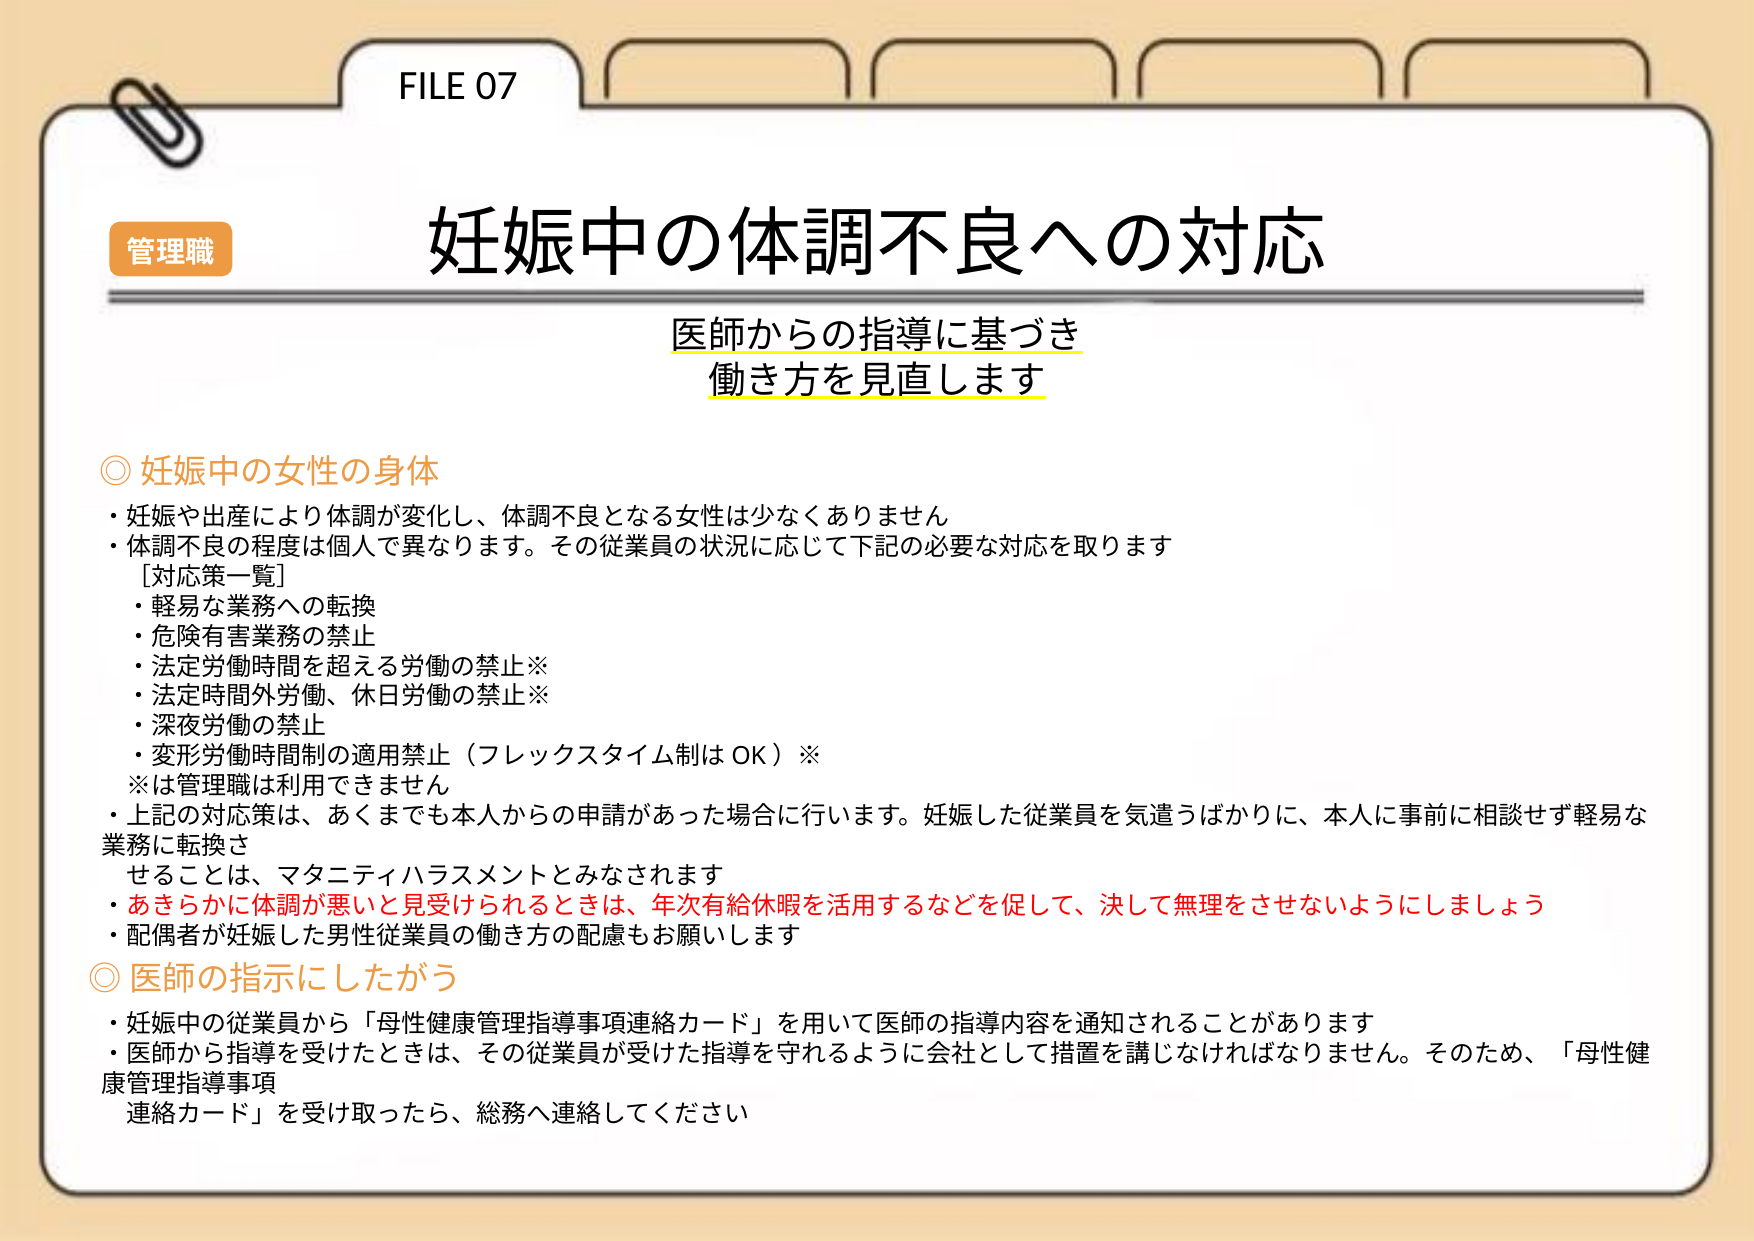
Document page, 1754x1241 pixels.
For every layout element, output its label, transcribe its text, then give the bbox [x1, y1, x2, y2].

text_box 管理職 [112, 225, 230, 276]
text_box FILE 07 [383, 50, 533, 115]
text_box 医師からの指導に基づき 働き方を見直します [655, 303, 1098, 409]
text_box ・妊娠中の従業員から「母性健康管理指導事項連絡カード」を用いて医師の指導内容を通知されることがあります ・医師から指導を受けたときは、その従業員が受けた指導を守れるように会社として措置を講じなければなりません。そのため、「母性健康管理指導事項 連絡カード」を受け取ったら、総務へ連絡してください [86, 999, 1667, 1135]
picture [0, 0, 1754, 1241]
text_box ◎妊娠中の女性の身体 [84, 443, 455, 498]
text_box ◎医師の指示にしたがう [73, 949, 477, 1005]
text_box ・妊娠や出産により体調が変化し、体調不良となる女性は少なくありません ・体調不良の程度は個人で異なります。その従業員の状況に応じて下記の必要な対応を取ります ［対応策一覧］ ・軽易な業務への転換 ・危険有害業務の禁止 ・法定労働時間を超える労働の禁止※ ・法定時間外労働、休日労働の禁止※ ・深夜労働の禁止 ・変形労働時間制の適用禁止（フレックスタイム制はOK）※ ※は管理職は利用できません ・上記の対応策は、あくまでも本人からの申請があった場合に行います。妊娠した従業員を気遣うばかりに、本人に事前に相談せず軽易な業務に転換さ せることは、マタニティハラスメントとみなされます ・あきらかに体調が悪いと見受けられるときは、年次有給休暇を活用するなどを促して、決して無理をさせないようにしましょう ・配偶者が妊娠した男性従業員の働き方の配慮もお願いします [86, 492, 1667, 957]
text_box [109, 221, 233, 273]
text_box 妊娠中の体調不良への対応 [411, 186, 1342, 292]
